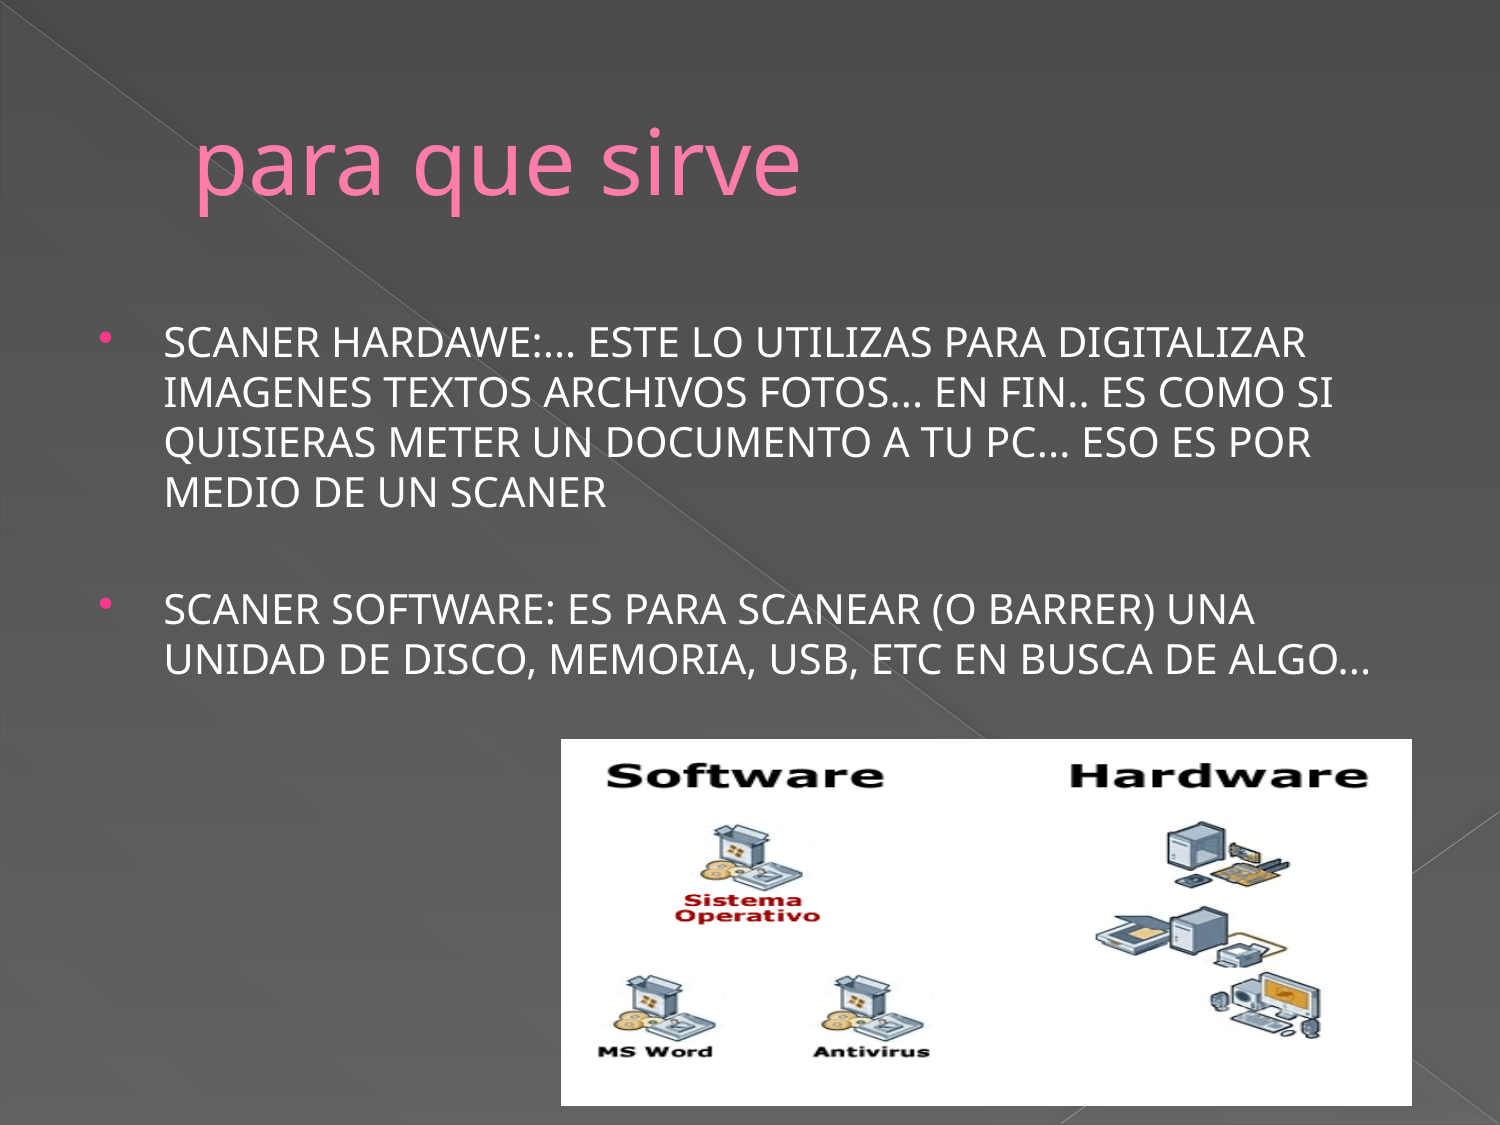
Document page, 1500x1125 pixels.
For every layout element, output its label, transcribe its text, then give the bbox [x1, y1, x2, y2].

picture [560, 739, 1412, 1107]
title para que sirve [75, 43, 1425, 274]
list SCANER HARDAWE:... ESTE LO UTILIZAS PARA DIGITALIZAR IMAGENES TEXTOS ARCHIVOS FOTOS... EN FIN.. ES COMO SI QUISIERAS METER UN DOCUMENTO A TU PC... ESO ES POR MEDIO DE UN SCANER SCANER SOFTWARE: ES PARA SCANEAR (O BARRER) UNA UNIDAD DE DISCO, MEMORIA, USB, ETC EN BUSCA DE ALGO... [75, 308, 1425, 1094]
